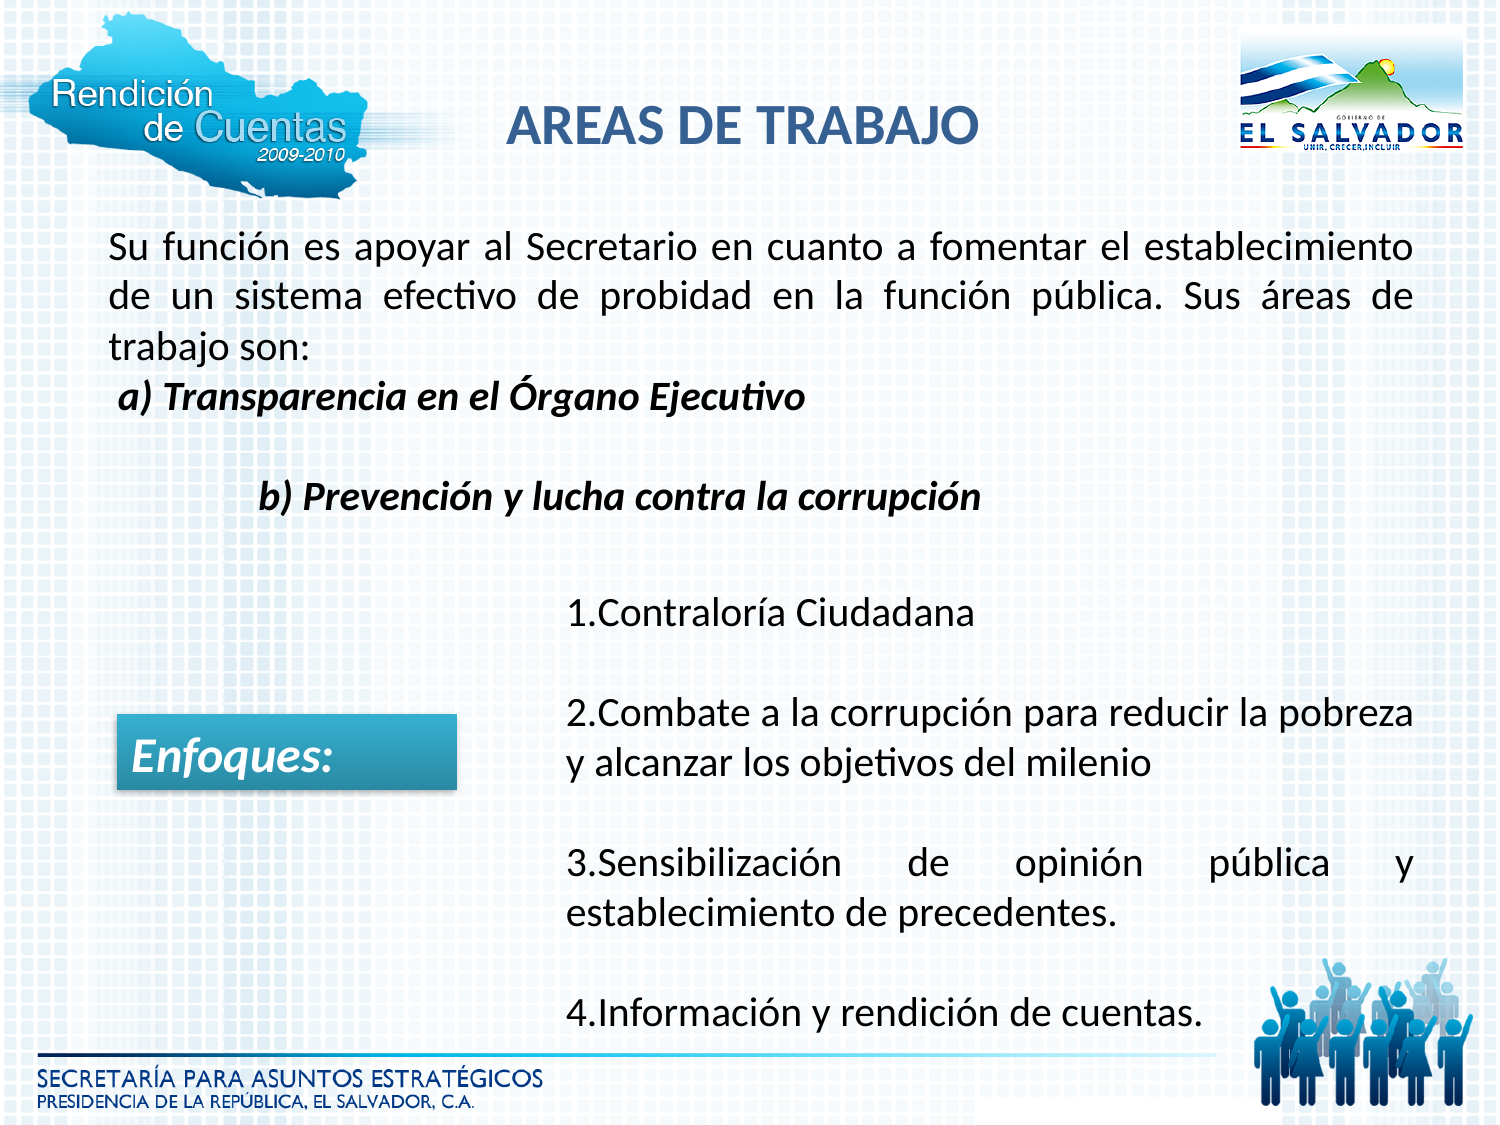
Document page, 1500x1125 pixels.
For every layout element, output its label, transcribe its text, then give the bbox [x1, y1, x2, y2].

text_box Contraloría Ciudadana Combate a la corrupción para reducir la pobreza y alcanzar los objetivos del milenio Sensibilización de opinión pública y establecimiento de precedentes. Información y rendición de cuentas. [550, 527, 1430, 1043]
picture [0, 0, 1500, 1125]
text_box AREAS DE TRABAJO [478, 78, 1064, 164]
text_box Enfoques: [117, 714, 457, 790]
text_box Su función es apoyar al Secretario en cuanto a fomentar el establecimiento de un sistema efectivo de probidad en la función pública. Sus áreas de trabajo son: a) Transparencia en el Órgano Ejecutivo b) Prevención y lucha contra la corrupción [93, 210, 1430, 526]
